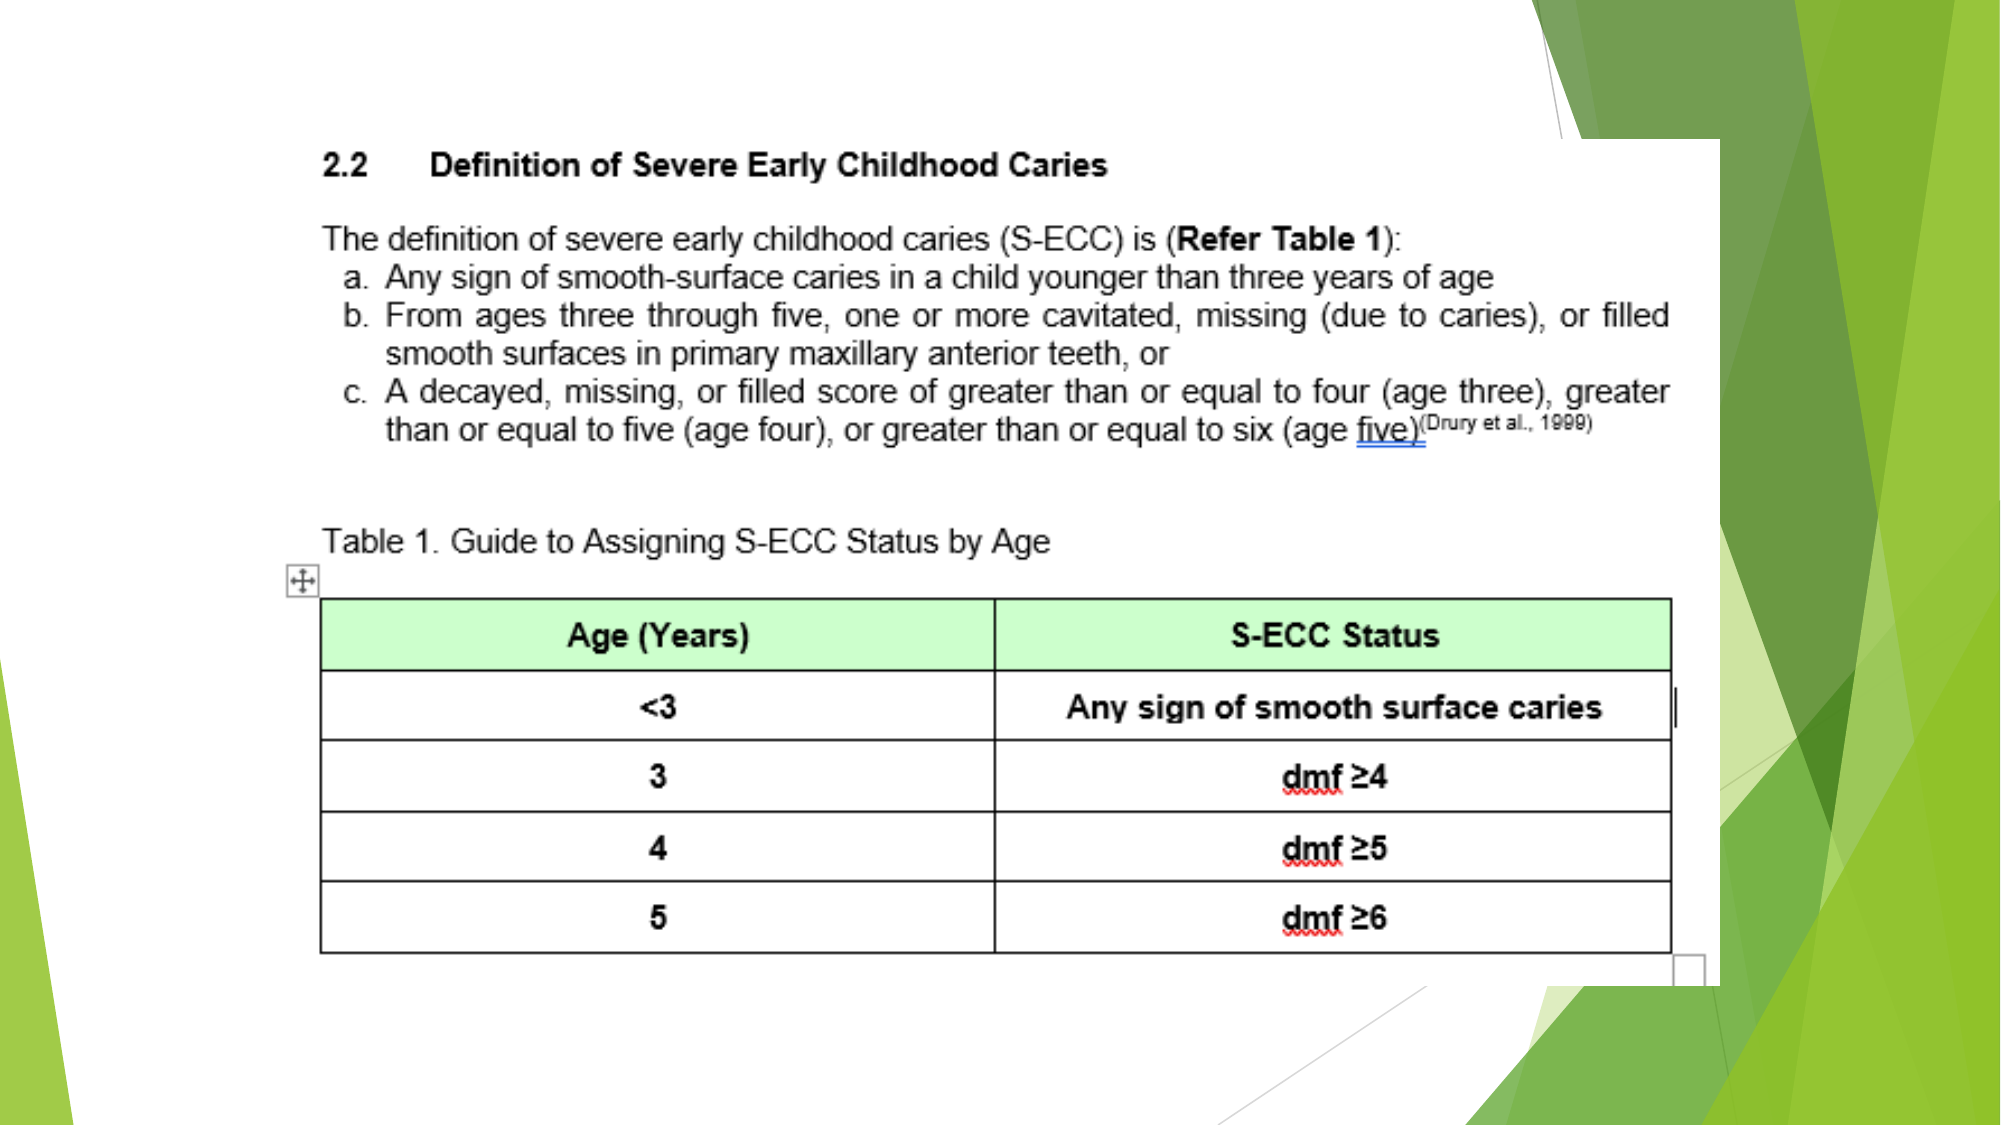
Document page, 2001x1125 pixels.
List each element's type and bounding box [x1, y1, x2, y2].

picture [280, 139, 1720, 986]
